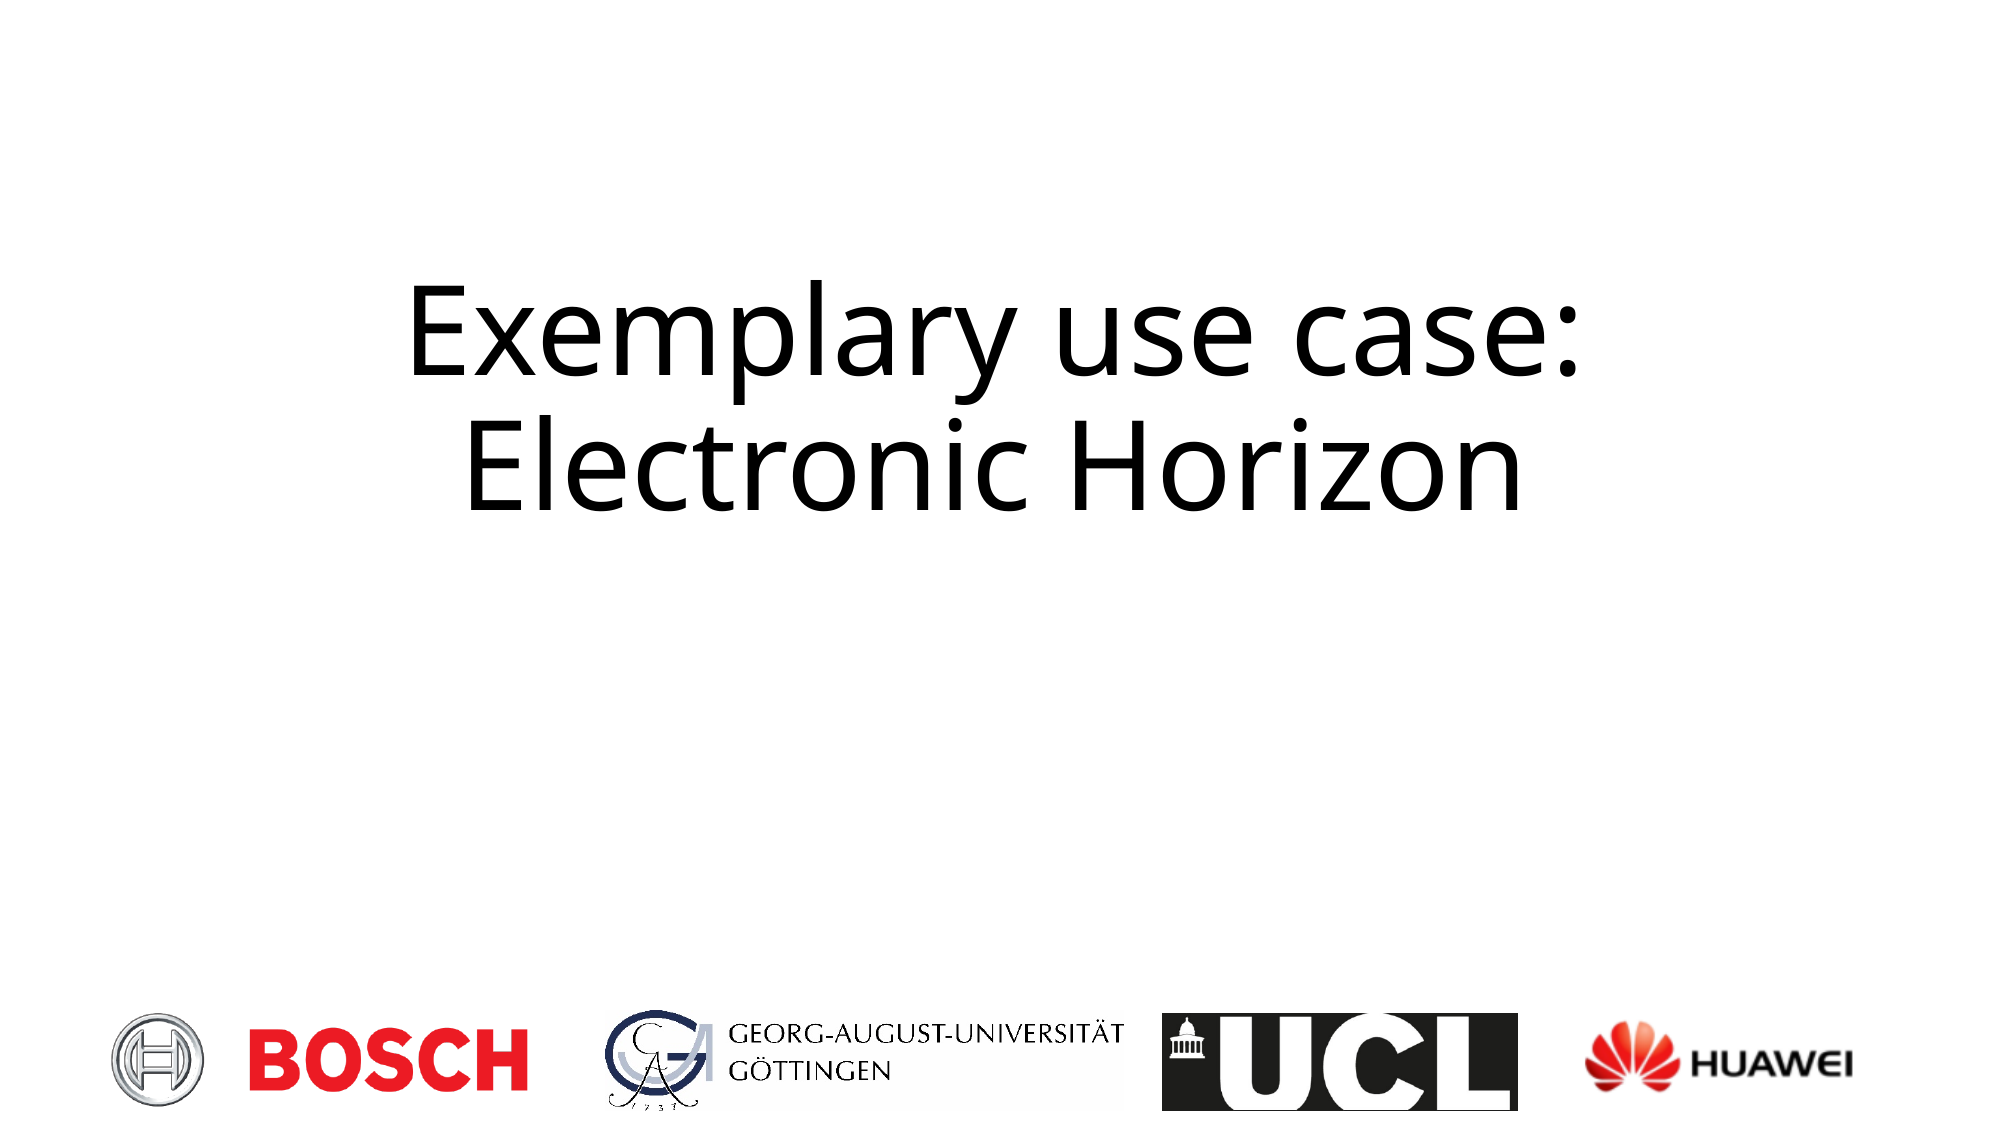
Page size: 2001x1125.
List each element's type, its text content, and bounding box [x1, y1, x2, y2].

picture [605, 1010, 1124, 1111]
title Exemplary use case: Electronic Horizon [62, 153, 1926, 546]
picture [1575, 1008, 1863, 1116]
picture [107, 1010, 531, 1111]
picture [1162, 1013, 1518, 1111]
